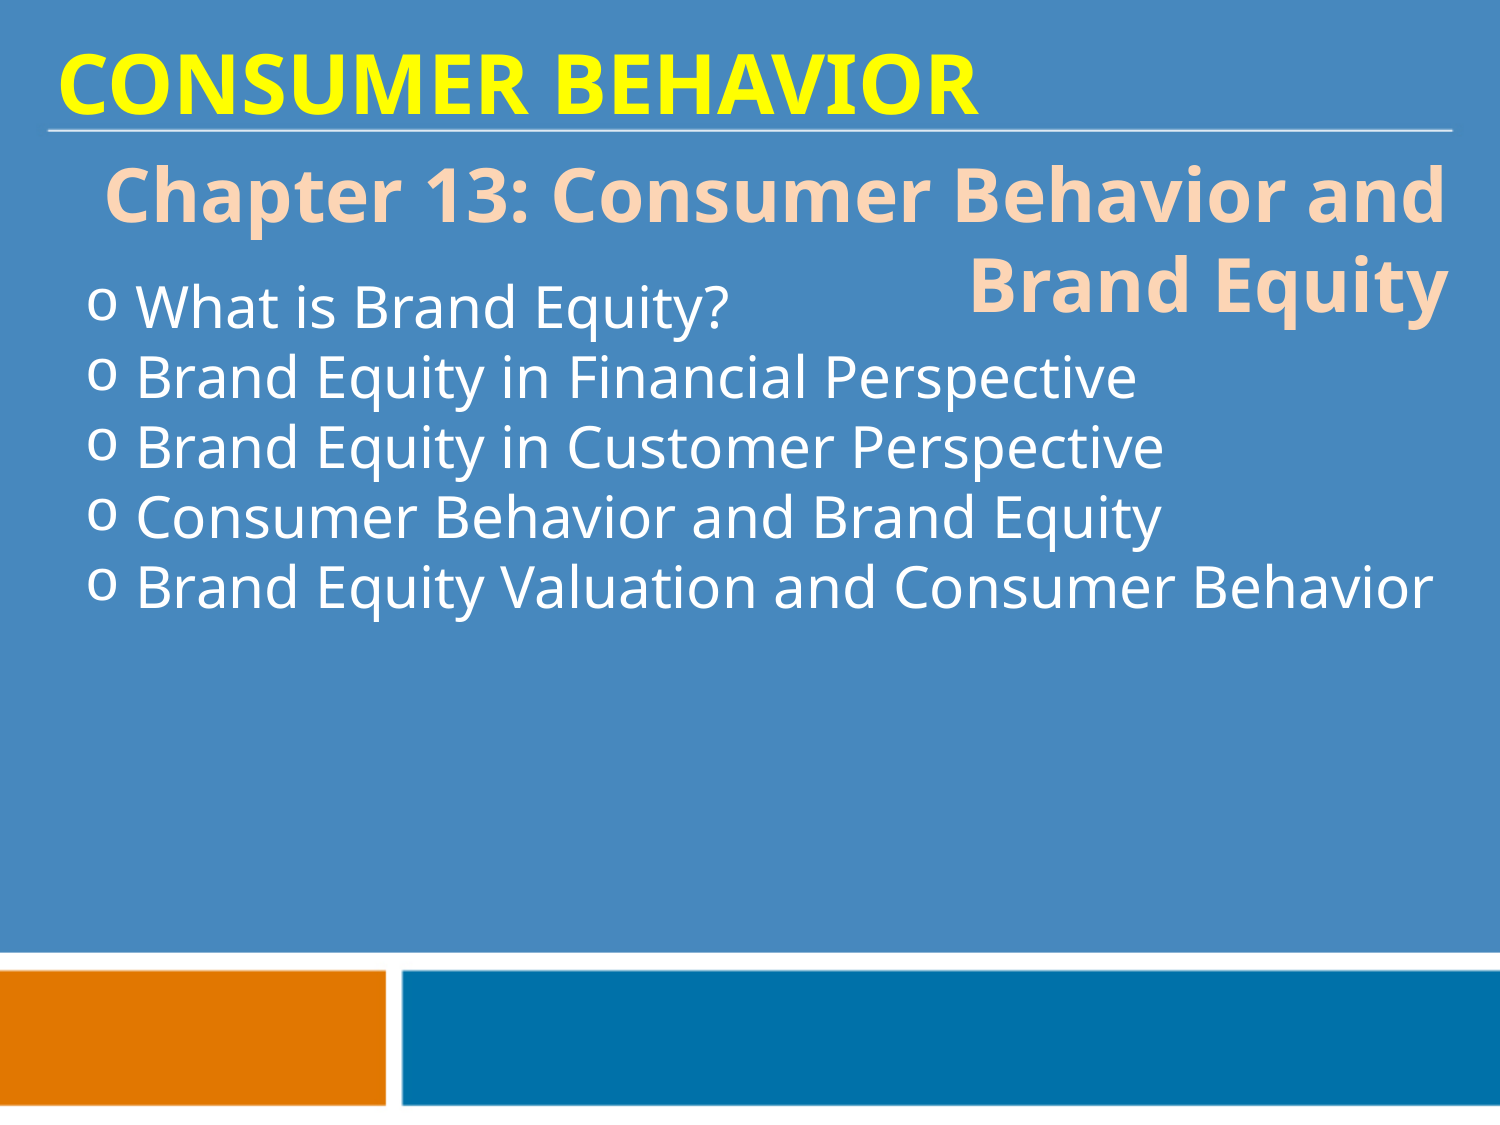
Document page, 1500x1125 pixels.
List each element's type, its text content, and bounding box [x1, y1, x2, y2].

picture [0, 0, 1500, 1125]
text_box Chapter 13: Consumer Behavior and Brand Equity [0, 140, 1464, 336]
text_box CONSUMER BEHAVIOR [41, 23, 1459, 124]
text_box What is Brand Equity? Brand Equity in Financial Perspective Brand Equity in Customer Perspective Consumer Behavior and Brand Equity Brand Equity Valuation and Consumer Behavior [70, 262, 1454, 628]
